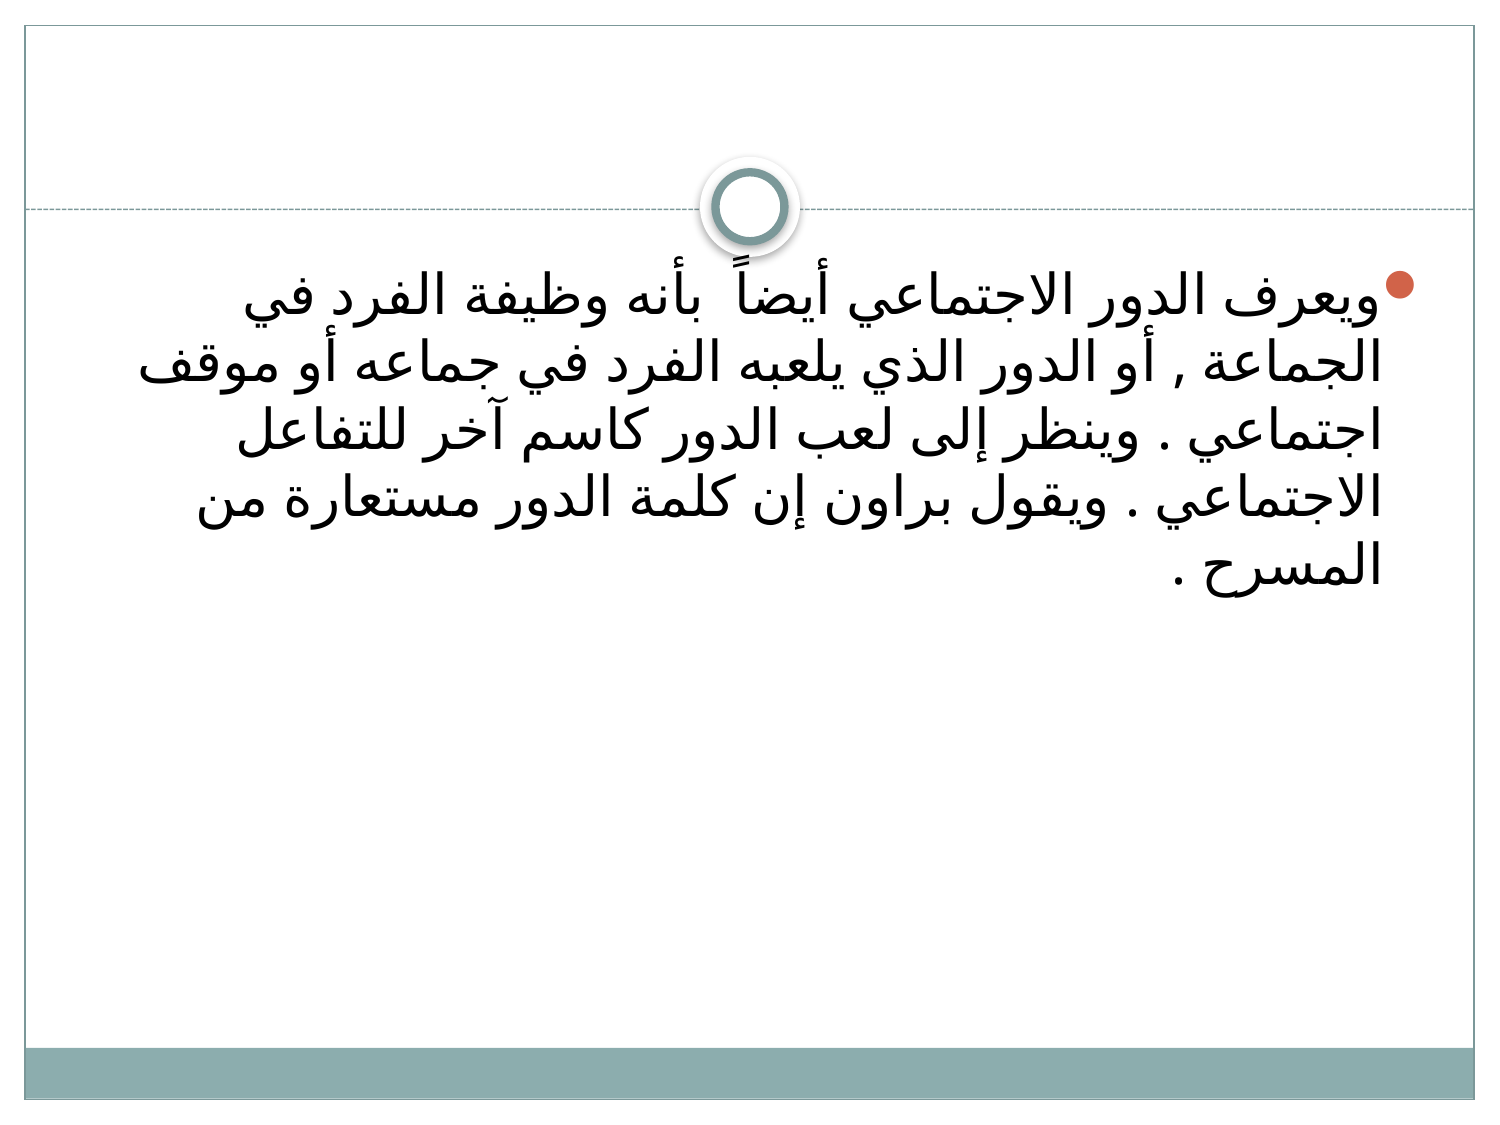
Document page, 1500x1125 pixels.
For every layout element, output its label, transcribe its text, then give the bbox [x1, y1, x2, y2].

list ويعرف الدور الاجتماعي أيضاً بأنه وظيفة الفرد في الجماعة , أو الدور الذي يلعبه الفرد في جماعه أو موقف اجتماعي . وينظر إلى لعب الدور كاسم آخر للتفاعل الاجتماعي . ويقول براون إن كلمة الدور مستعارة من المسرح . [49, 250, 1445, 1001]
